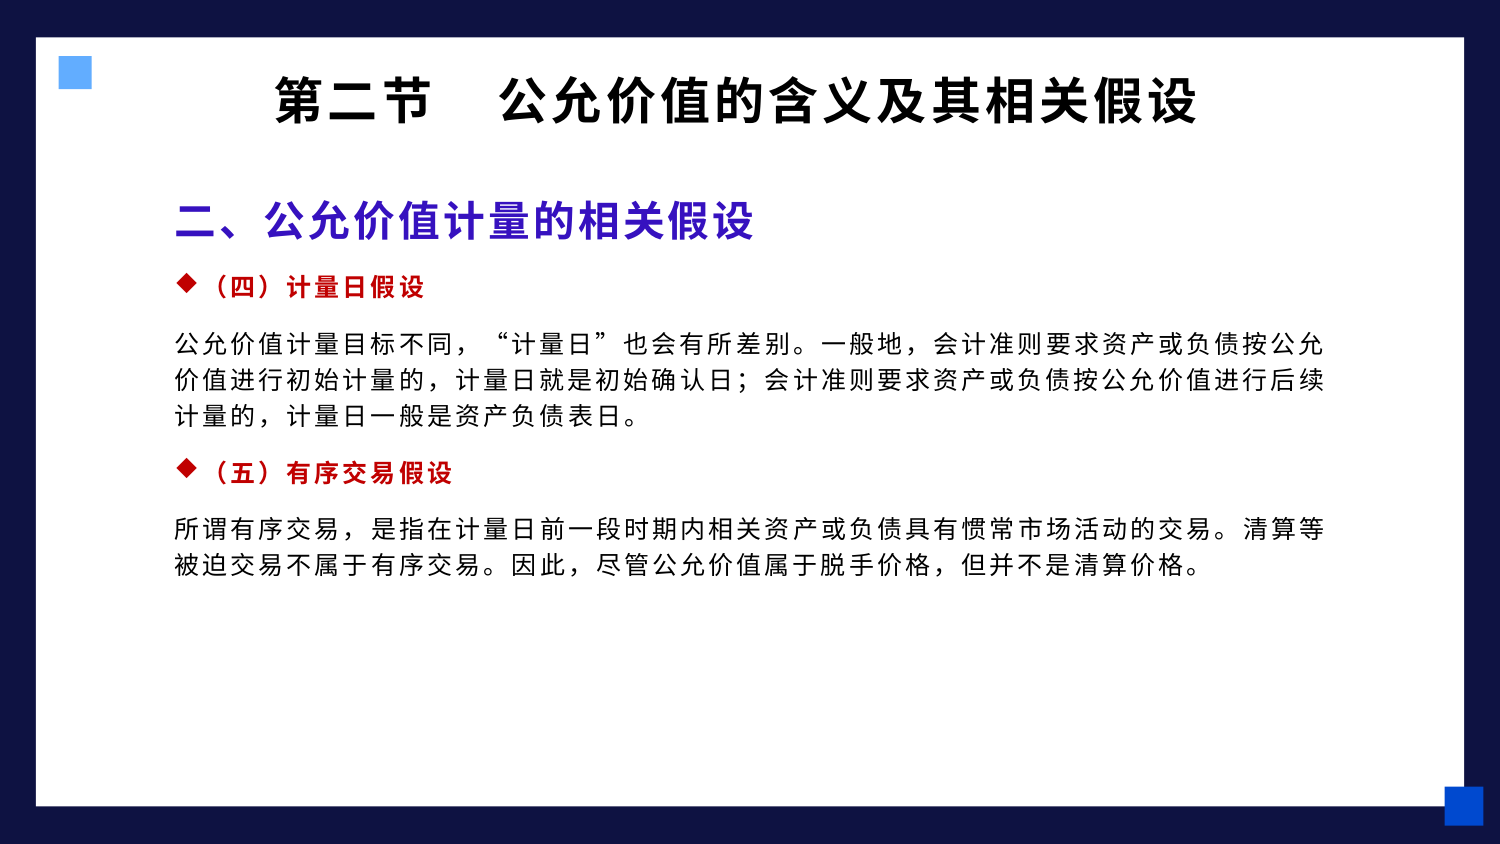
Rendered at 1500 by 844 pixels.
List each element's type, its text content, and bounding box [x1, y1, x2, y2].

title 第二节 公允价值的含义及其相关假设 [141, 48, 1327, 138]
list 二、公允价值计量的相关假设 （四）计量日假设 公允价值计量目标不同，“计量日”也会有所差别。一般地，会计准则要求资产或负债按公允价值进行初始计量的，计量日就是初始确认日；会计准则要求资产或负债按公允价值进行后续计量的，计量日一般是资产负债表日。 （五）有序交易假设 所谓有序交易，是指在计量日前一段时期内相关资产或负债具有惯常市场活动的交易。清算等被迫交易不属于有序交易。因此，尽管公允价值属于脱手价格，但并不是清算价格。 [157, 179, 1343, 670]
